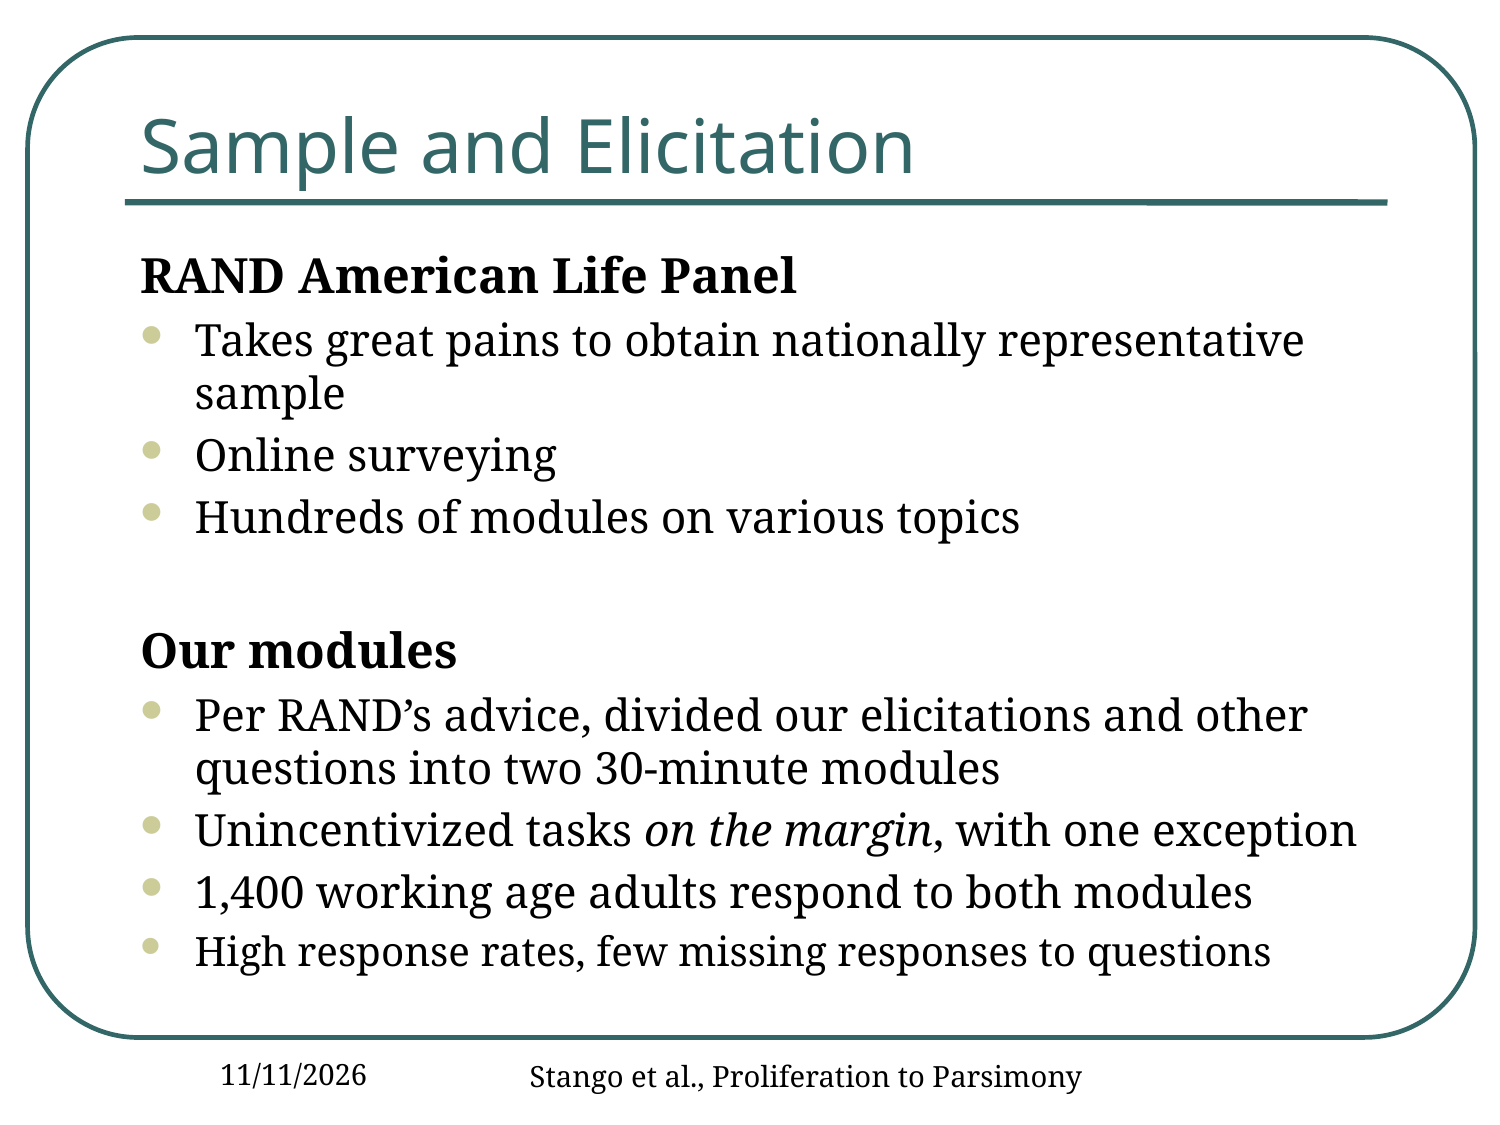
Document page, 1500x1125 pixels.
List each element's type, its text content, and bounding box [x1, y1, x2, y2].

list RAND American Life Panel Takes great pains to obtain nationally representative sample Online surveying Hundreds of modules on various topics Our modules Per RAND’s advice, divided our elicitations and other questions into two 30-minute modules Unincentivized tasks on the margin, with one exception 1,400 working age adults respond to both modules High response rates, few missing responses to questions [124, 237, 1388, 1024]
title Sample and Elicitation [124, 48, 1388, 197]
footer Stango et al., Proliferation to Parsimony [512, 1050, 1101, 1125]
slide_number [124, 1048, 463, 1124]
